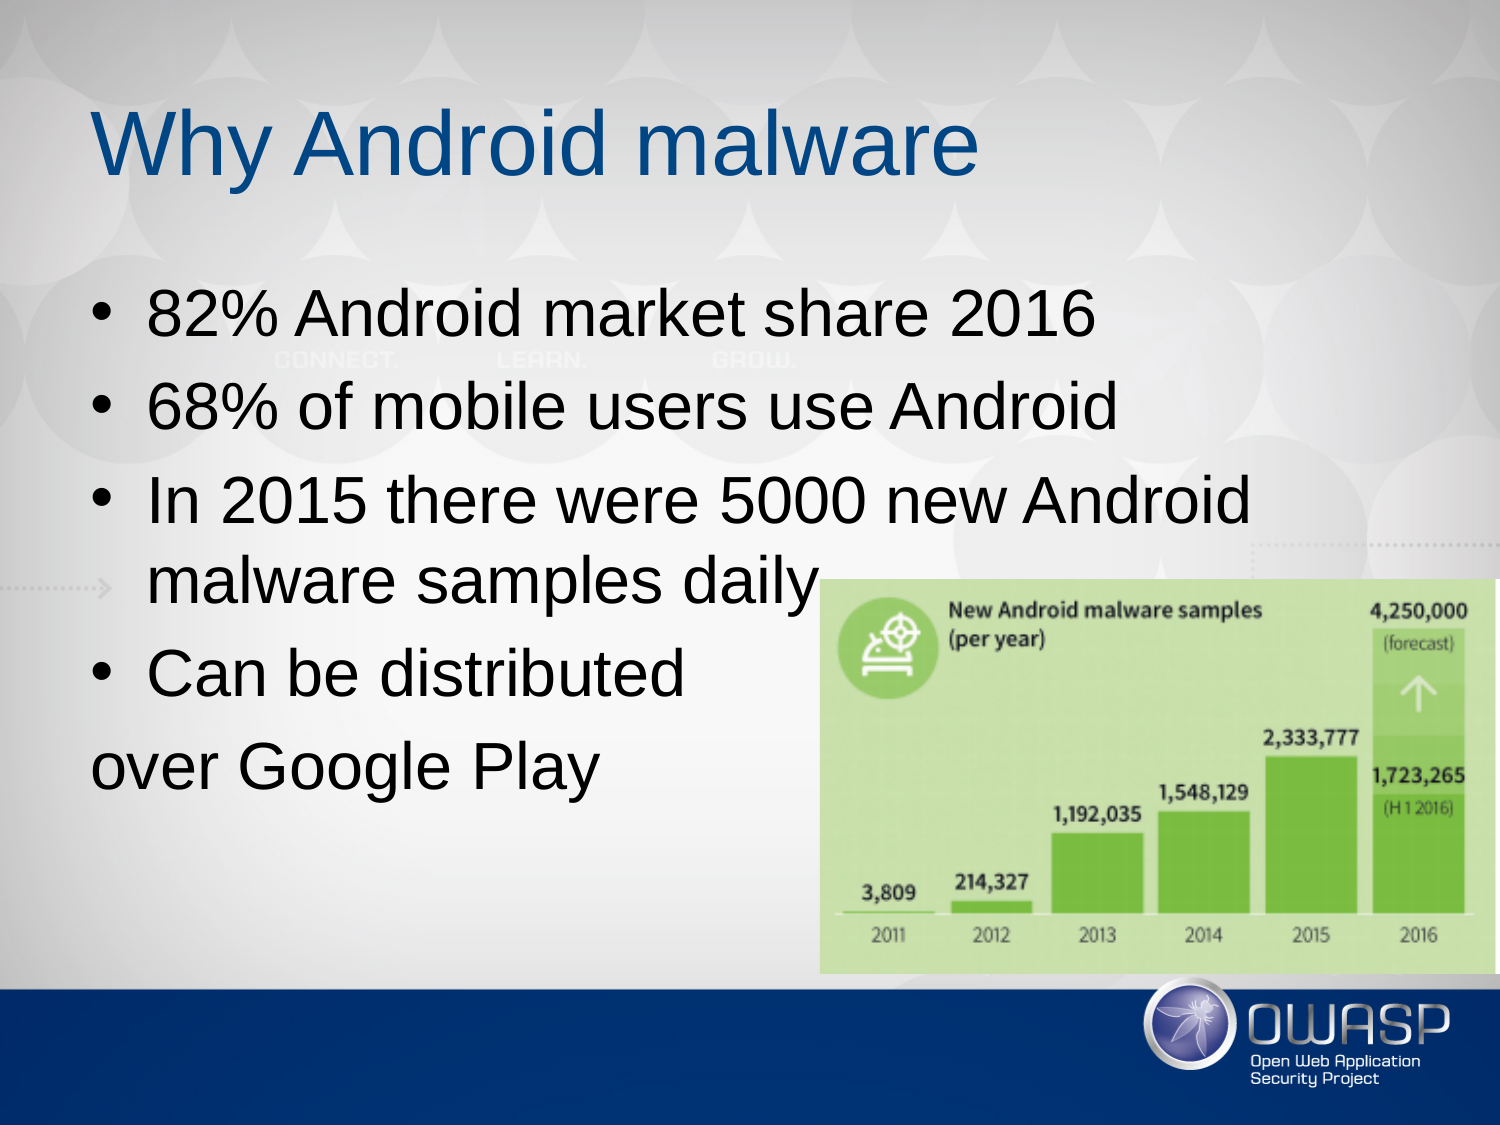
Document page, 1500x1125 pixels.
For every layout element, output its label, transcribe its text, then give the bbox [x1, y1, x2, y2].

title Why Android malware [75, 45, 1425, 233]
list 82% Android market share 2016 68% of mobile users use Android In 2015 there were 5000 new Android malware samples daily Can be distributed over Google Play [75, 262, 1425, 940]
picture [0, 0, 1500, 1125]
